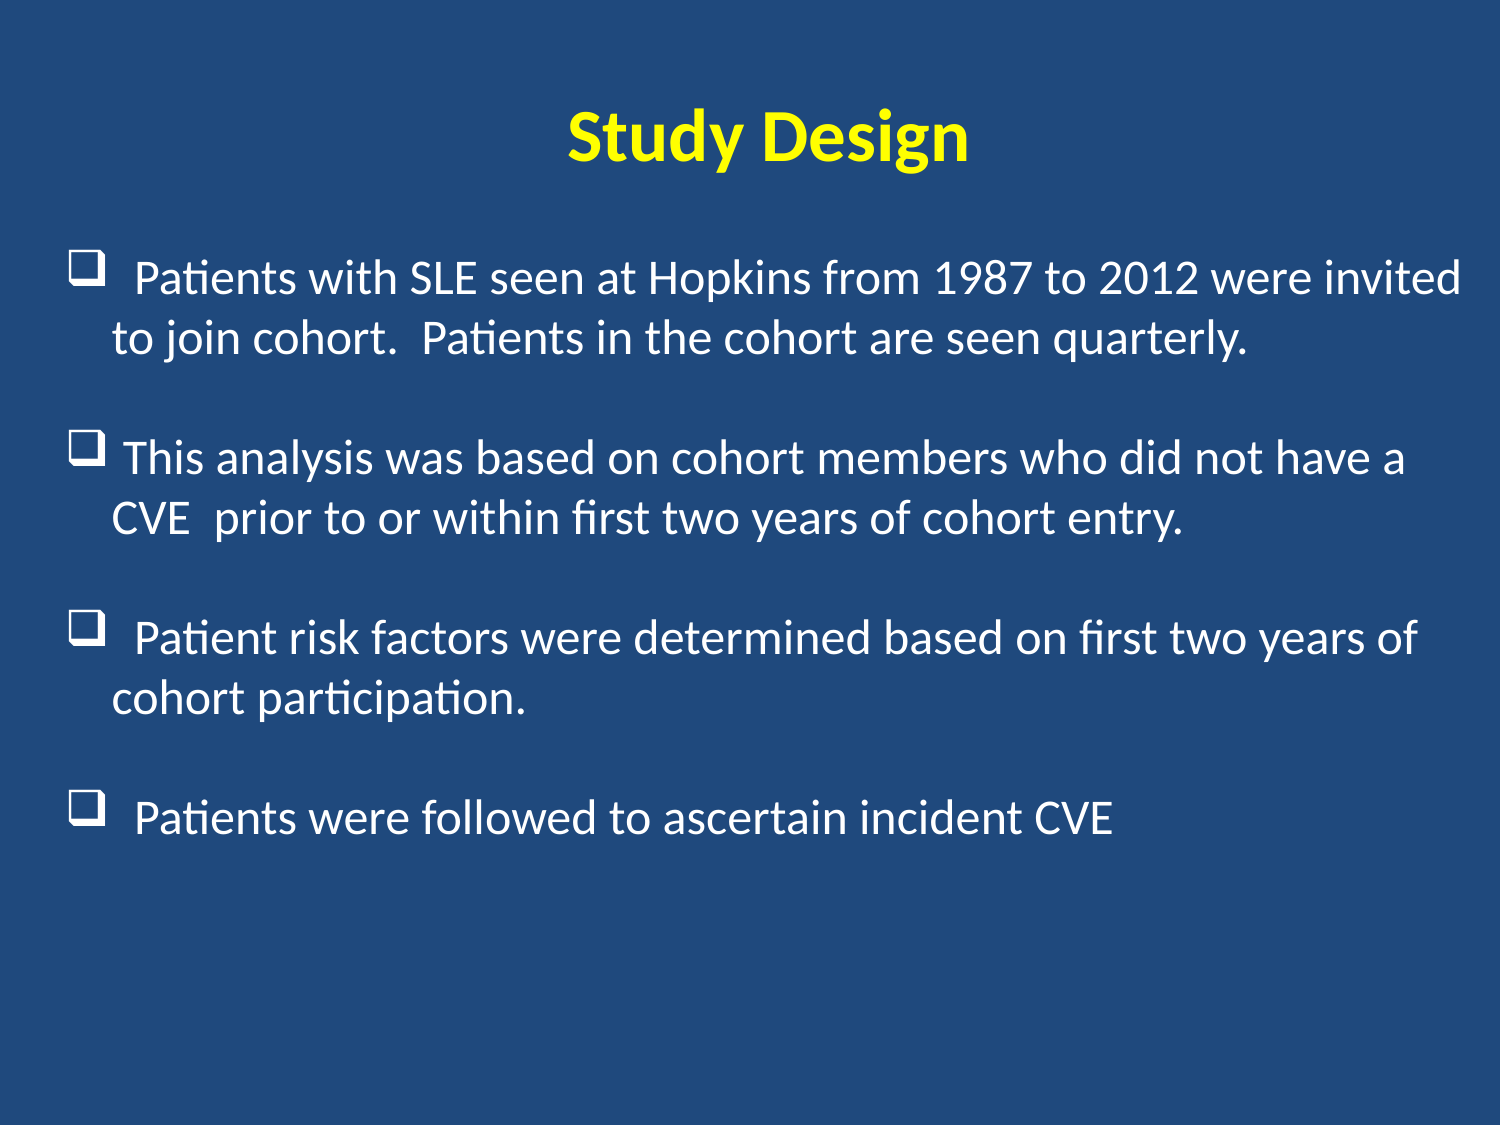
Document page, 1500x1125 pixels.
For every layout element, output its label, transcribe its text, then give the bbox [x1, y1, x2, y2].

text_box Patients with SLE seen at Hopkins from 1987 to 2012 were invited to join cohort. Patients in the cohort are seen quarterly. This analysis was based on cohort members who did not have a CVE prior to or within first two years of cohort entry. Patient risk factors were determined based on first two years of cohort participation. Patients were followed to ascertain incident CVE [50, 237, 1500, 853]
title Study Design [50, 37, 1489, 225]
